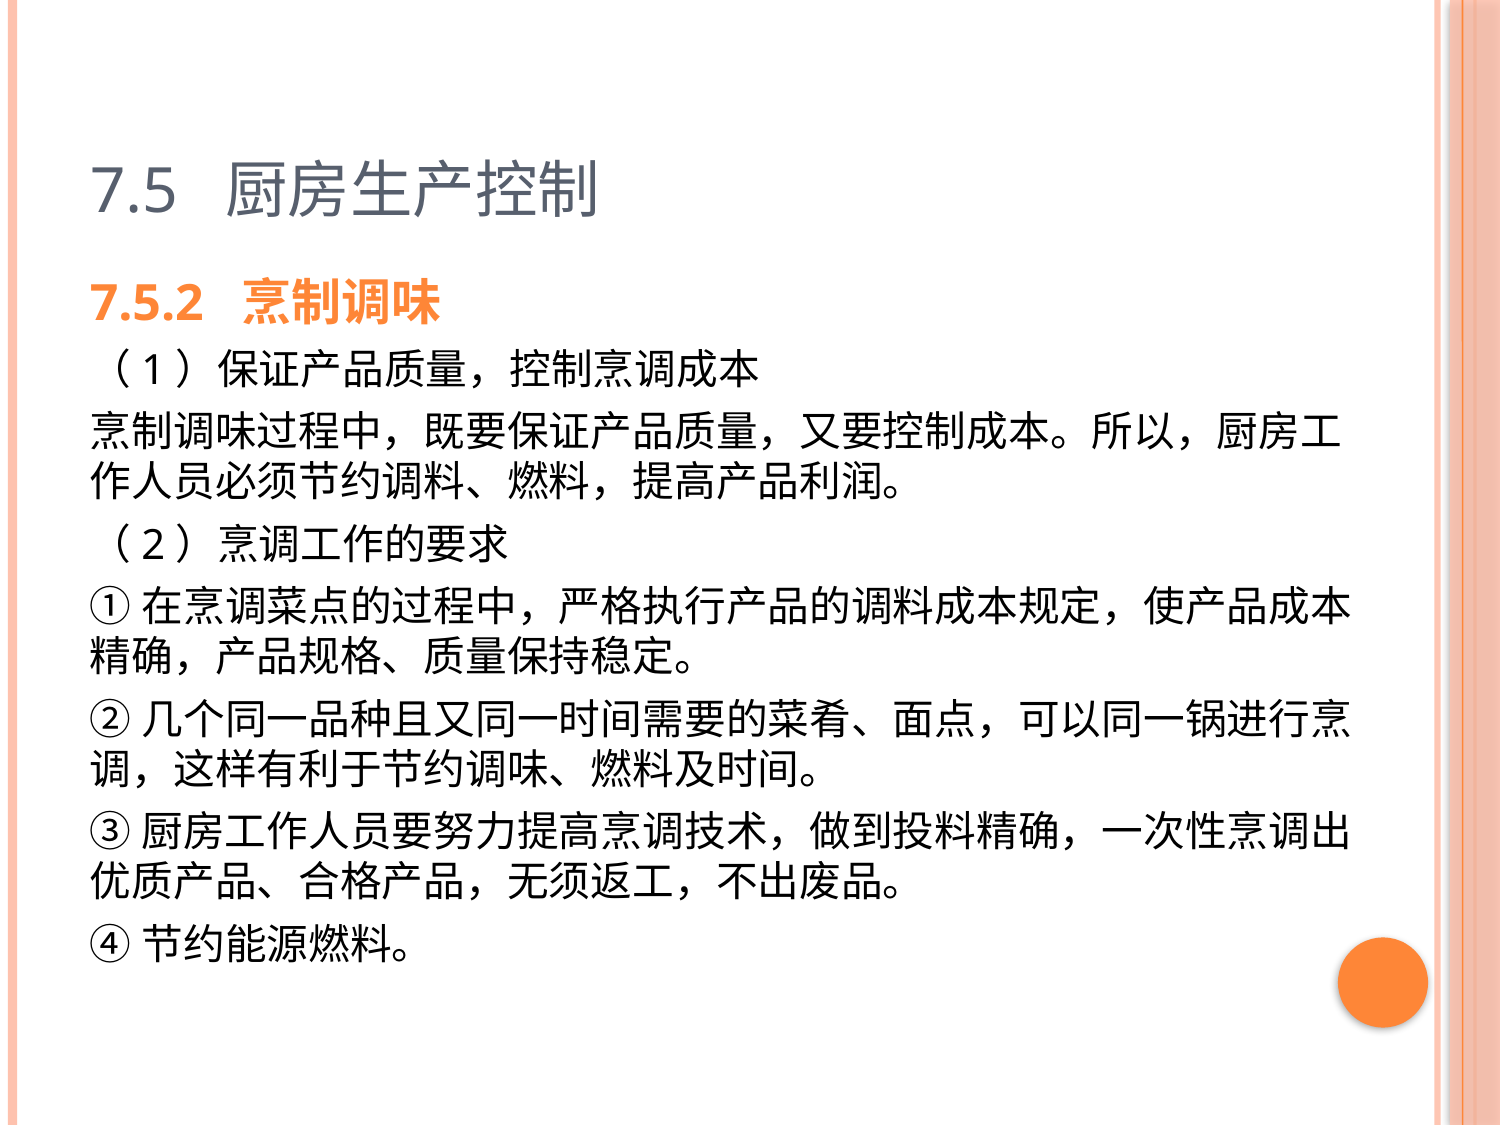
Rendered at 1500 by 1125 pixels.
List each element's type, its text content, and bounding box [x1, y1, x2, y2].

title 7.5 厨房生产控制 [75, 45, 1300, 233]
list 7.5.2 烹制调味 （1）保证产品质量，控制烹调成本 烹制调味过程中，既要保证产品质量，又要控制成本。所以，厨房工作人员必须节约调料、燃料，提高产品利润。 （2）烹调工作的要求 ①在烹调菜点的过程中，严格执行产品的调料成本规定，使产品成本精确，产品规格、质量保持稳定。 ②几个同一品种且又同一时间需要的菜肴、面点，可以同一锅进行烹调，这样有利于节约调味、燃料及时间。 ③厨房工作人员要努力提高烹调技术，做到投料精确，一次性烹调出优质产品、合格产品，无须返工，不出废品。 ④节约能源燃料。 [74, 262, 1395, 1063]
